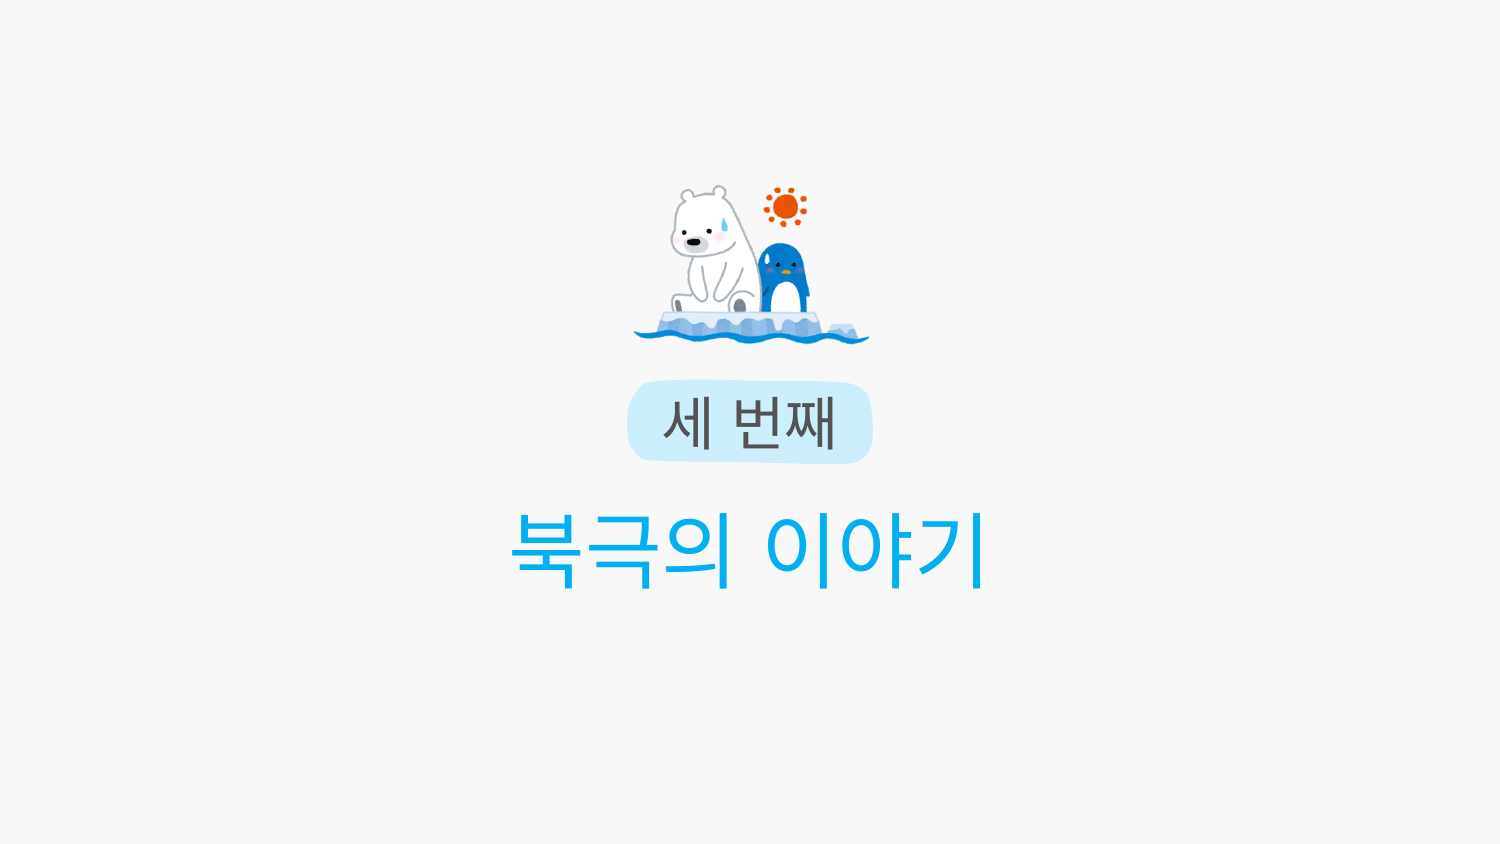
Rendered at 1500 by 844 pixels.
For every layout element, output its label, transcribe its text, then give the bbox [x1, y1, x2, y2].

text_box 세 번째 [625, 378, 874, 466]
text_box 북극의 이야기 [295, 491, 1205, 607]
picture [629, 173, 873, 353]
